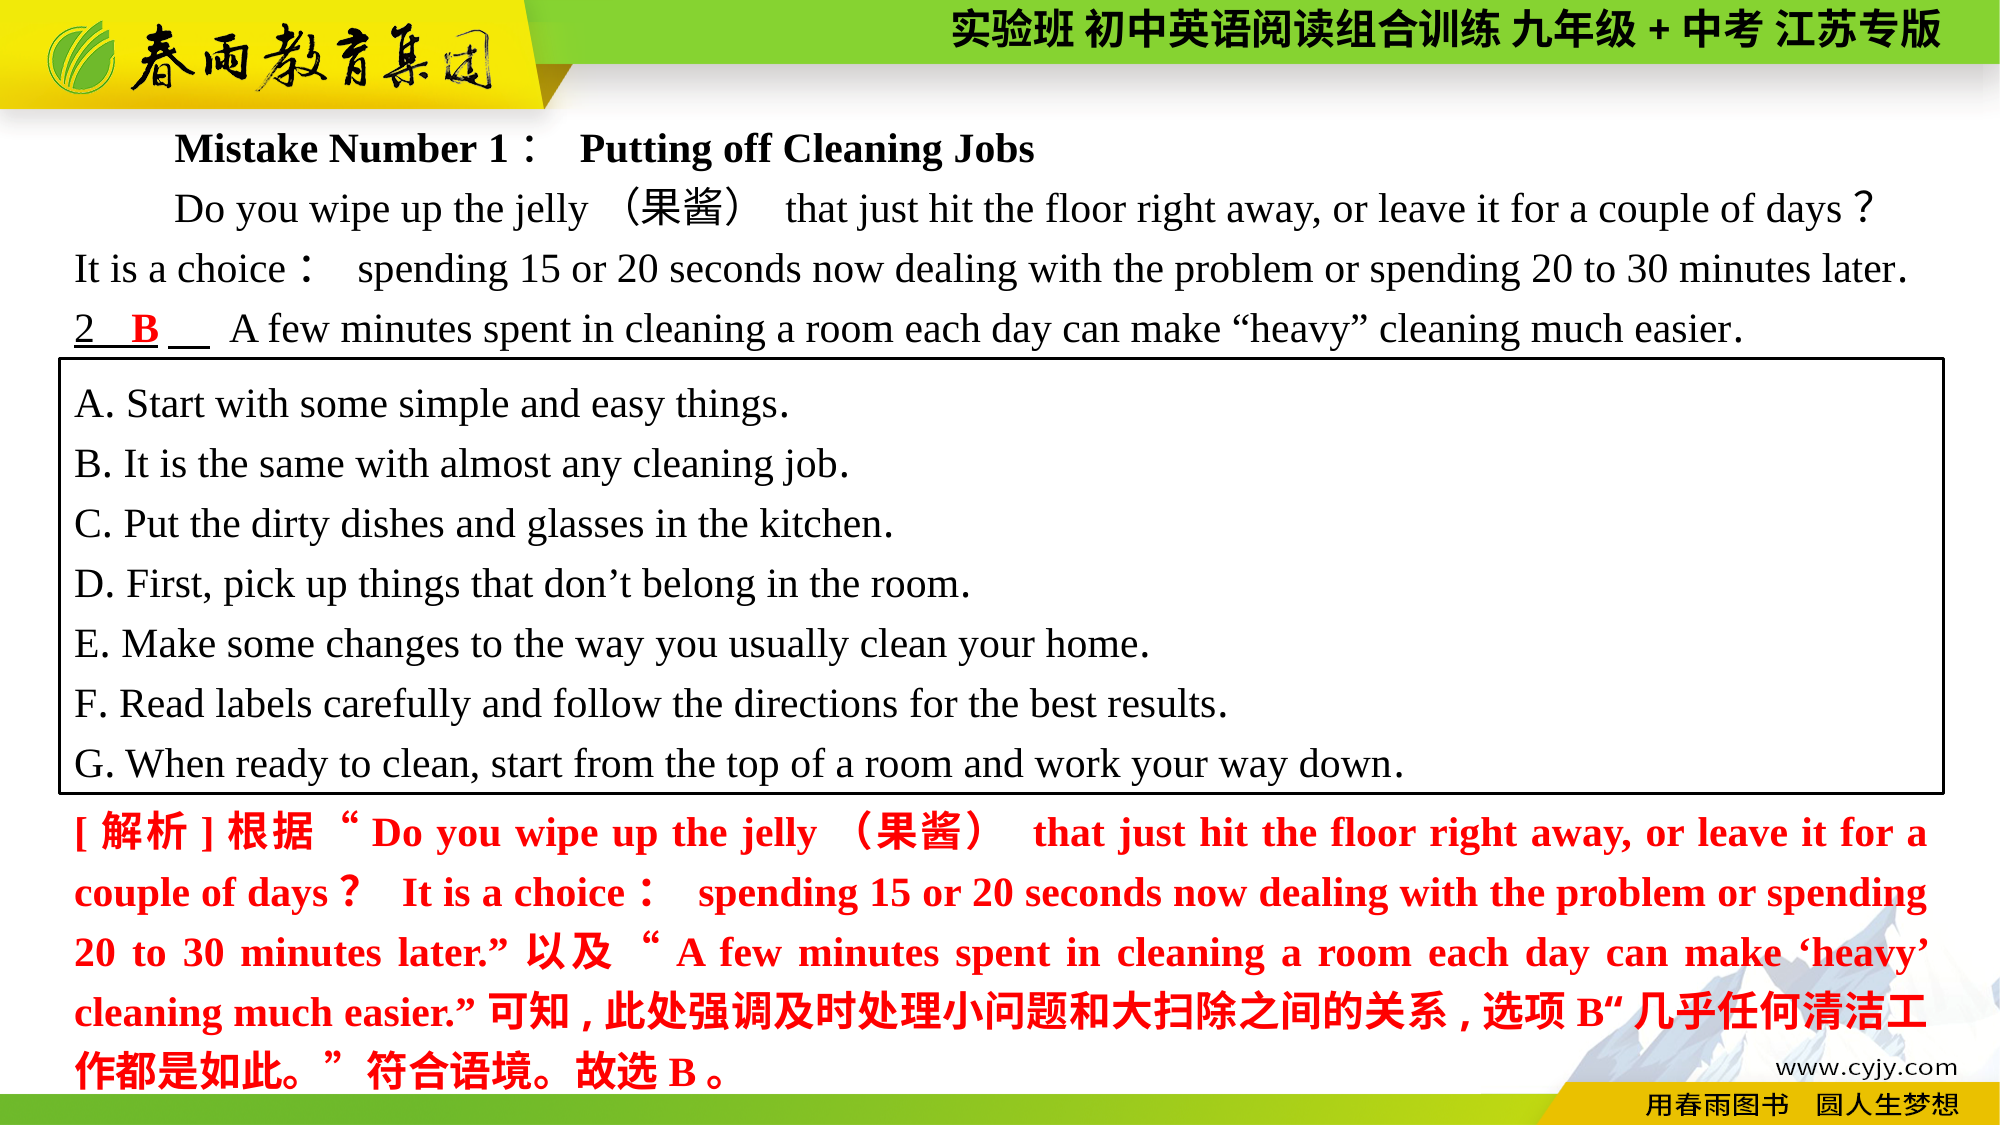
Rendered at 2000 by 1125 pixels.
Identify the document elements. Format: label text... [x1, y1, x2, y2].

text_box B [116, 283, 175, 358]
text_box [解析]根据“Do you wipe up the jelly（果酱） that just hit the floor right away, or leave it for a couple of days？ It is a choice： spending 15 or 20 seconds now dealing with the problem or spending 20 to 30 minutes later.”以及“A few minutes spent in cleaning a room each day can make ‘heavy’ cleaning much easier.”可知,此处强调及时处理小问题和大扫除之间的关系,选项B“几乎任何清洁工作都是如此。”符合语境。故选B。 [59, 786, 1944, 1102]
list Mistake Number 1： Putting off Cleaning Jobs Do you wipe up the jelly（果酱） that just hit the floor right away, or leave it for a couple of days？ It is a choice： spending 15 or 20 seconds now dealing with the problem or spending 20 to 30 minutes later. 2 A few minutes spent in cleaning a room each day can make “heavy” cleaning much easier. [59, 103, 1944, 358]
text_box A. Start with some simple and easy things. B. It is the same with almost any cleaning job. C. Put the dirty dishes and glasses in the kitchen. D. First, pick up things that don’t belong in the room. E. Make some changes to the way you usually clean your home. F. Read labels carefully and follow the directions for the best results. G. When ready to clean, start from the top of a room and work your way down. [59, 358, 1944, 786]
picture [0, 0, 2000, 1125]
